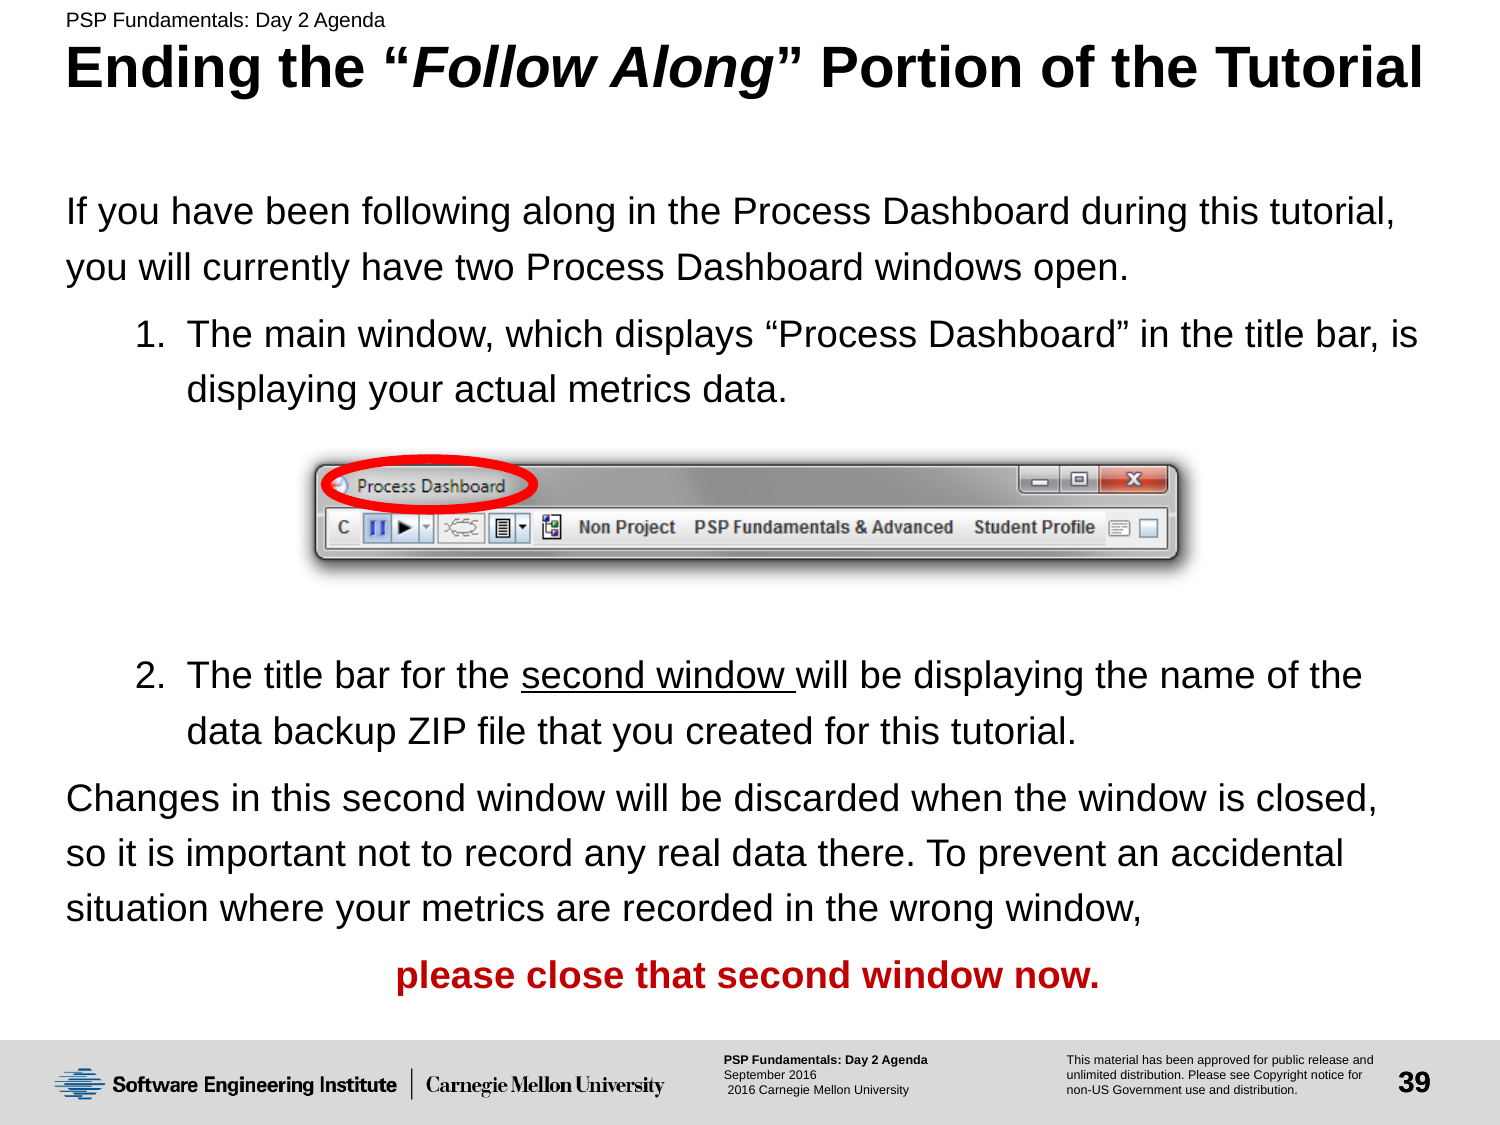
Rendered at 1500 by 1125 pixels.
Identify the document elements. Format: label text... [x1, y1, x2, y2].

title Ending the “Follow Along” Portion of the Tutorial [65, 37, 1430, 148]
list If you have been following along in the Process Dashboard during this tutorial, you will currently have two Process Dashboard windows open. The main window, which displays “Process Dashboard” in the title bar, is displaying your actual metrics data. The title bar for the second window will be displaying the name of the data backup ZIP file that you created for this tutorial. Changes in this second window will be discarded when the window is closed, so it is important not to record any real data there. To prevent an accidental situation where your metrics are recorded in the wrong window, please close that second window now. [65, 177, 1431, 1000]
picture [46, 1061, 673, 1104]
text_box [296, 447, 1205, 588]
